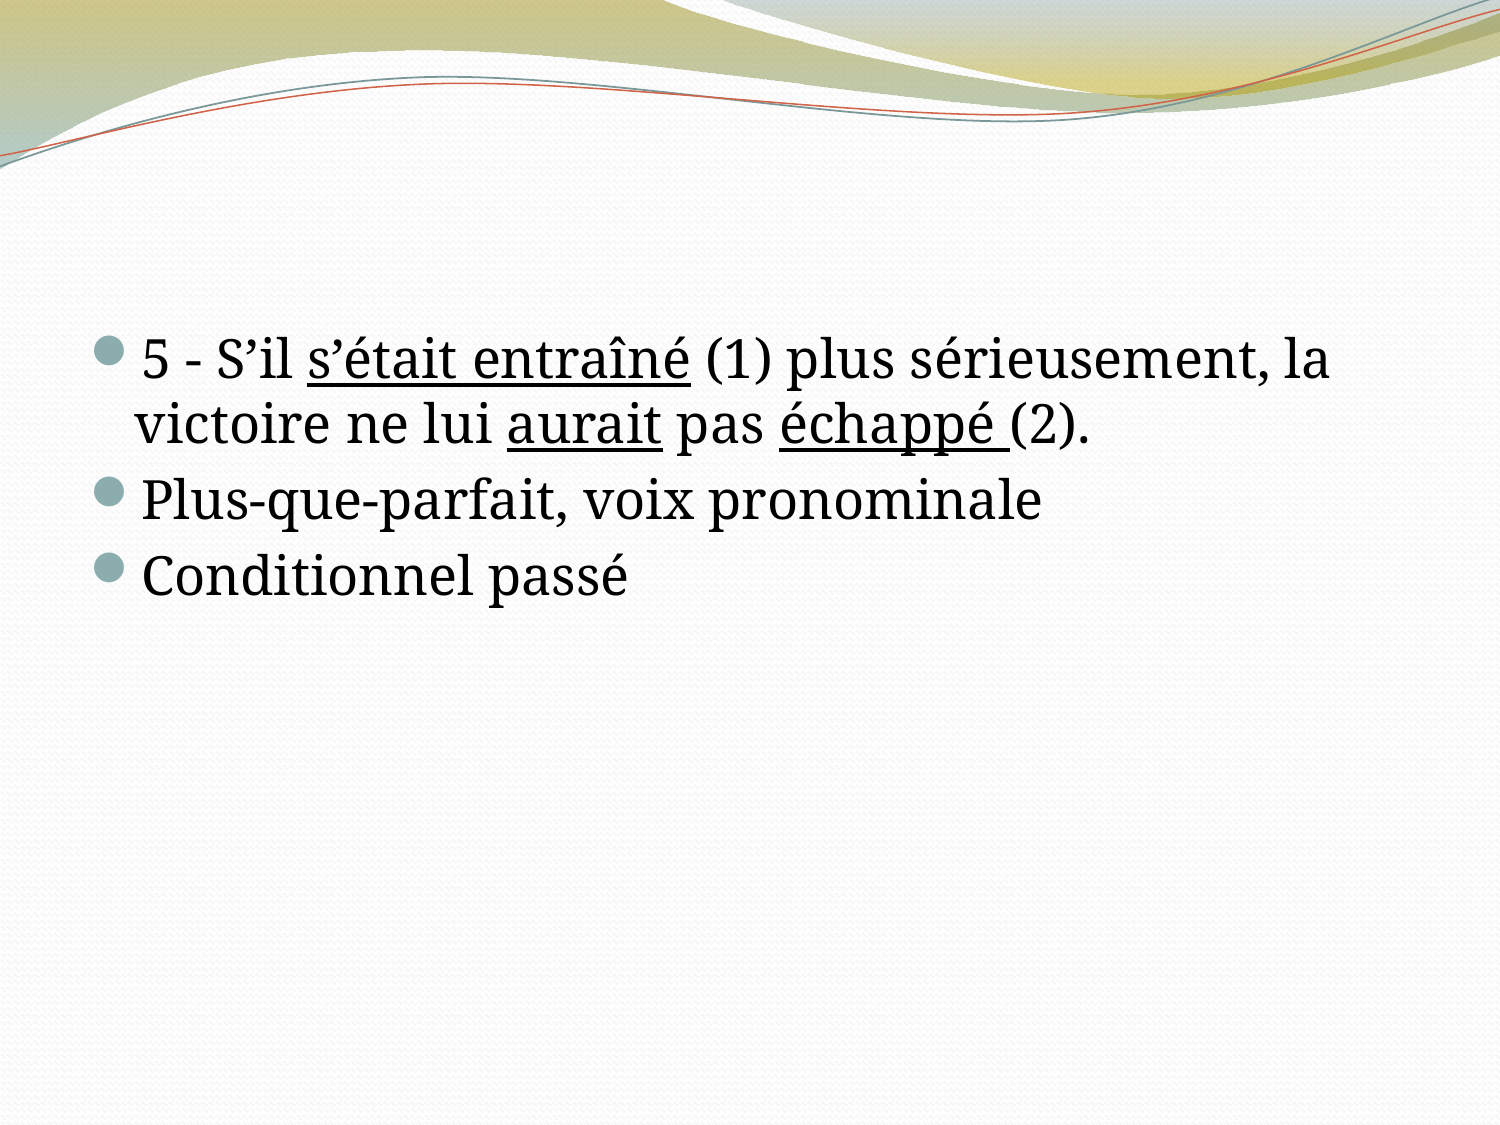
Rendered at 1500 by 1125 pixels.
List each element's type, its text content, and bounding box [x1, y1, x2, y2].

list 5 - S’il s’était entraîné (1) plus sérieusement, la victoire ne lui aurait pas échappé (2). Plus-que-parfait, voix pronominale Conditionnel passé [75, 317, 1425, 1038]
